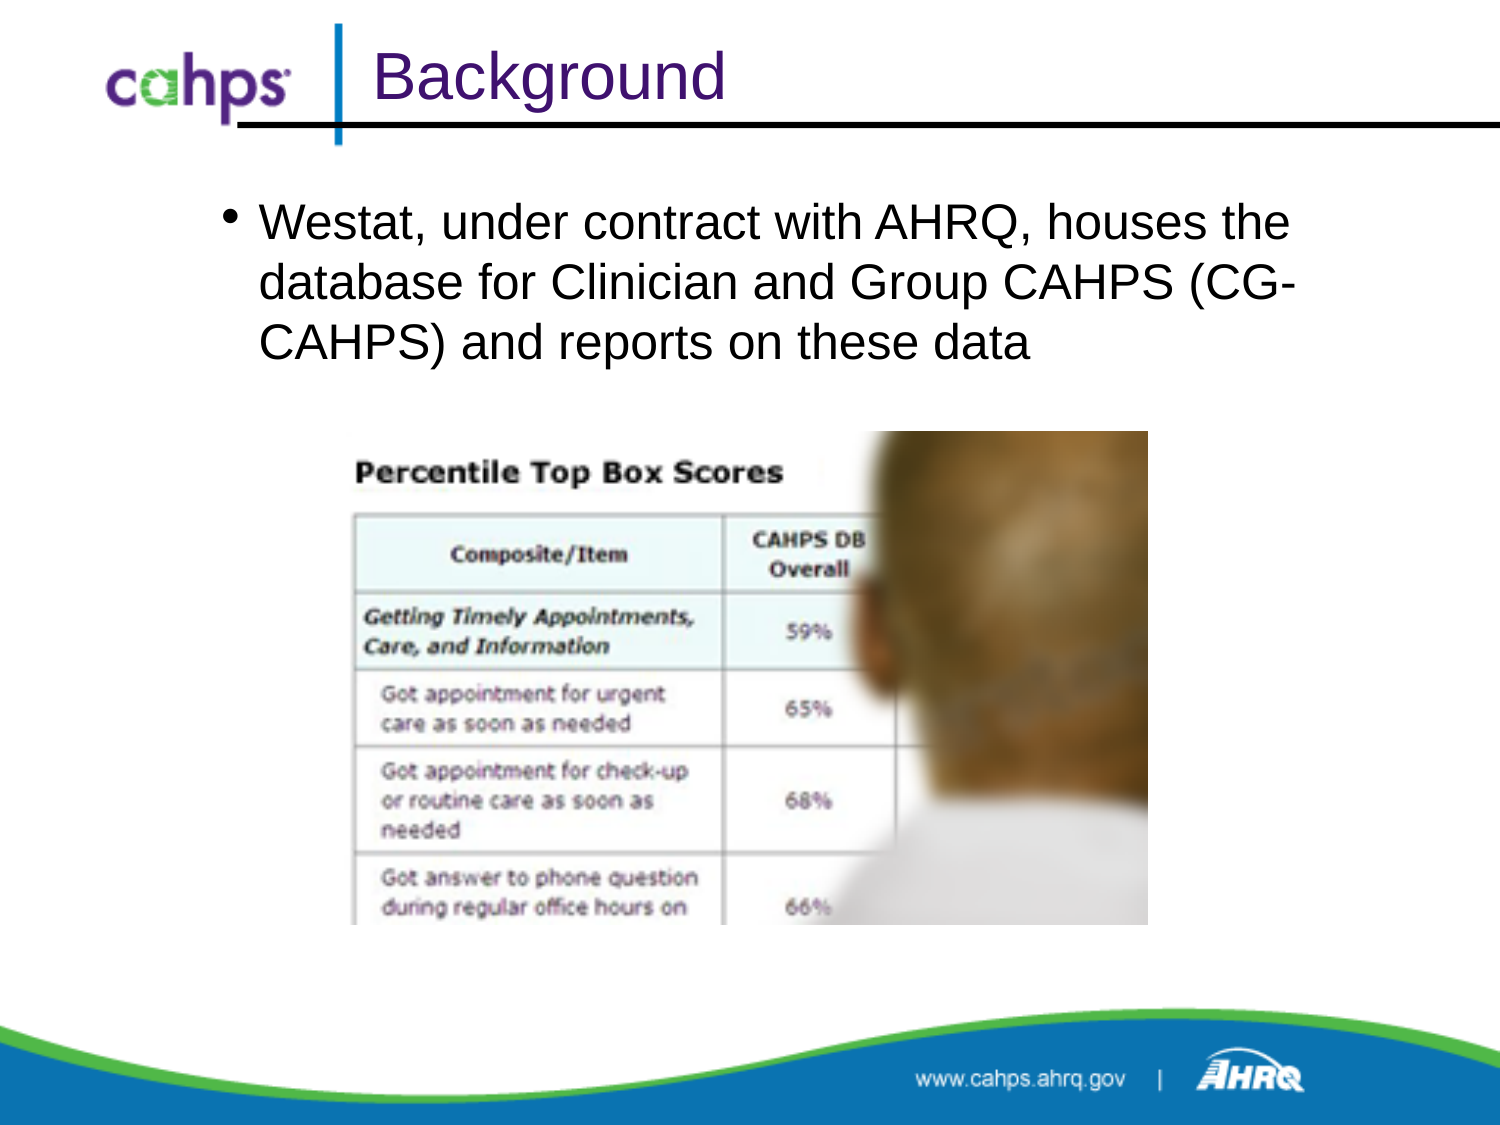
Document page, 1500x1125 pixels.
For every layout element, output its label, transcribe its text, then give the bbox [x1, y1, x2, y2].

picture [0, 7, 1500, 1125]
list Westat, under contract with AHRQ, houses the database for Clinician and Group CAHPS (CG-CAHPS) and reports on these data [220, 182, 1434, 1018]
title Background [357, 33, 1434, 122]
